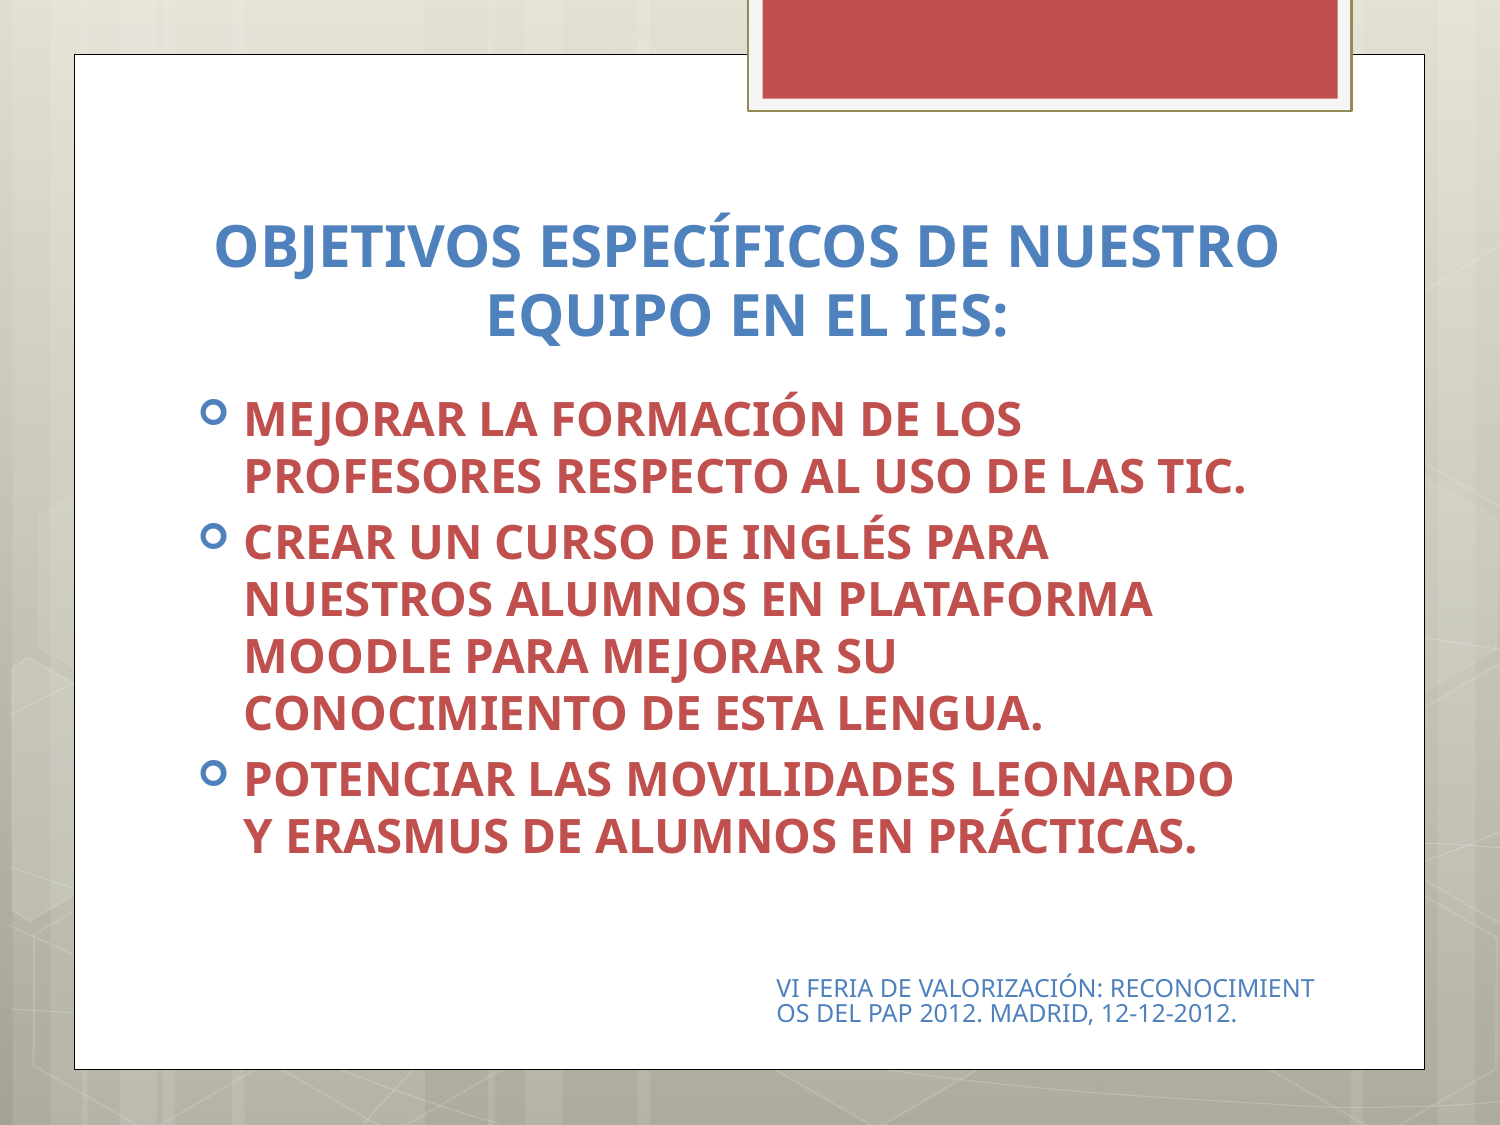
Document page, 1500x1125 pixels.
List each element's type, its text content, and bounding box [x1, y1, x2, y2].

list MEJORAR LA FORMACIÓN DE LOS PROFESORES RESPECTO AL USO DE LAS TIC. CREAR UN CURSO DE INGLÉS PARA NUESTROS ALUMNOS EN PLATAFORMA MOODLE PARA MEJORAR SU CONOCIMIENTO DE ESTA LENGUA. POTENCIAR LAS MOVILIDADES LEONARDO Y ERASMUS DE ALUMNOS EN PRÁCTICAS. [171, 381, 1283, 957]
footer VI FERIA DE VALORIZACIÓN: RECONOCIMIENTOS DEL PAP 2012. MADRID, 12-12-2012. [761, 960, 1336, 1020]
title OBJETIVOS ESPECÍFICOS DE NUESTRO EQUIPO EN EL IES: [171, 168, 1324, 357]
